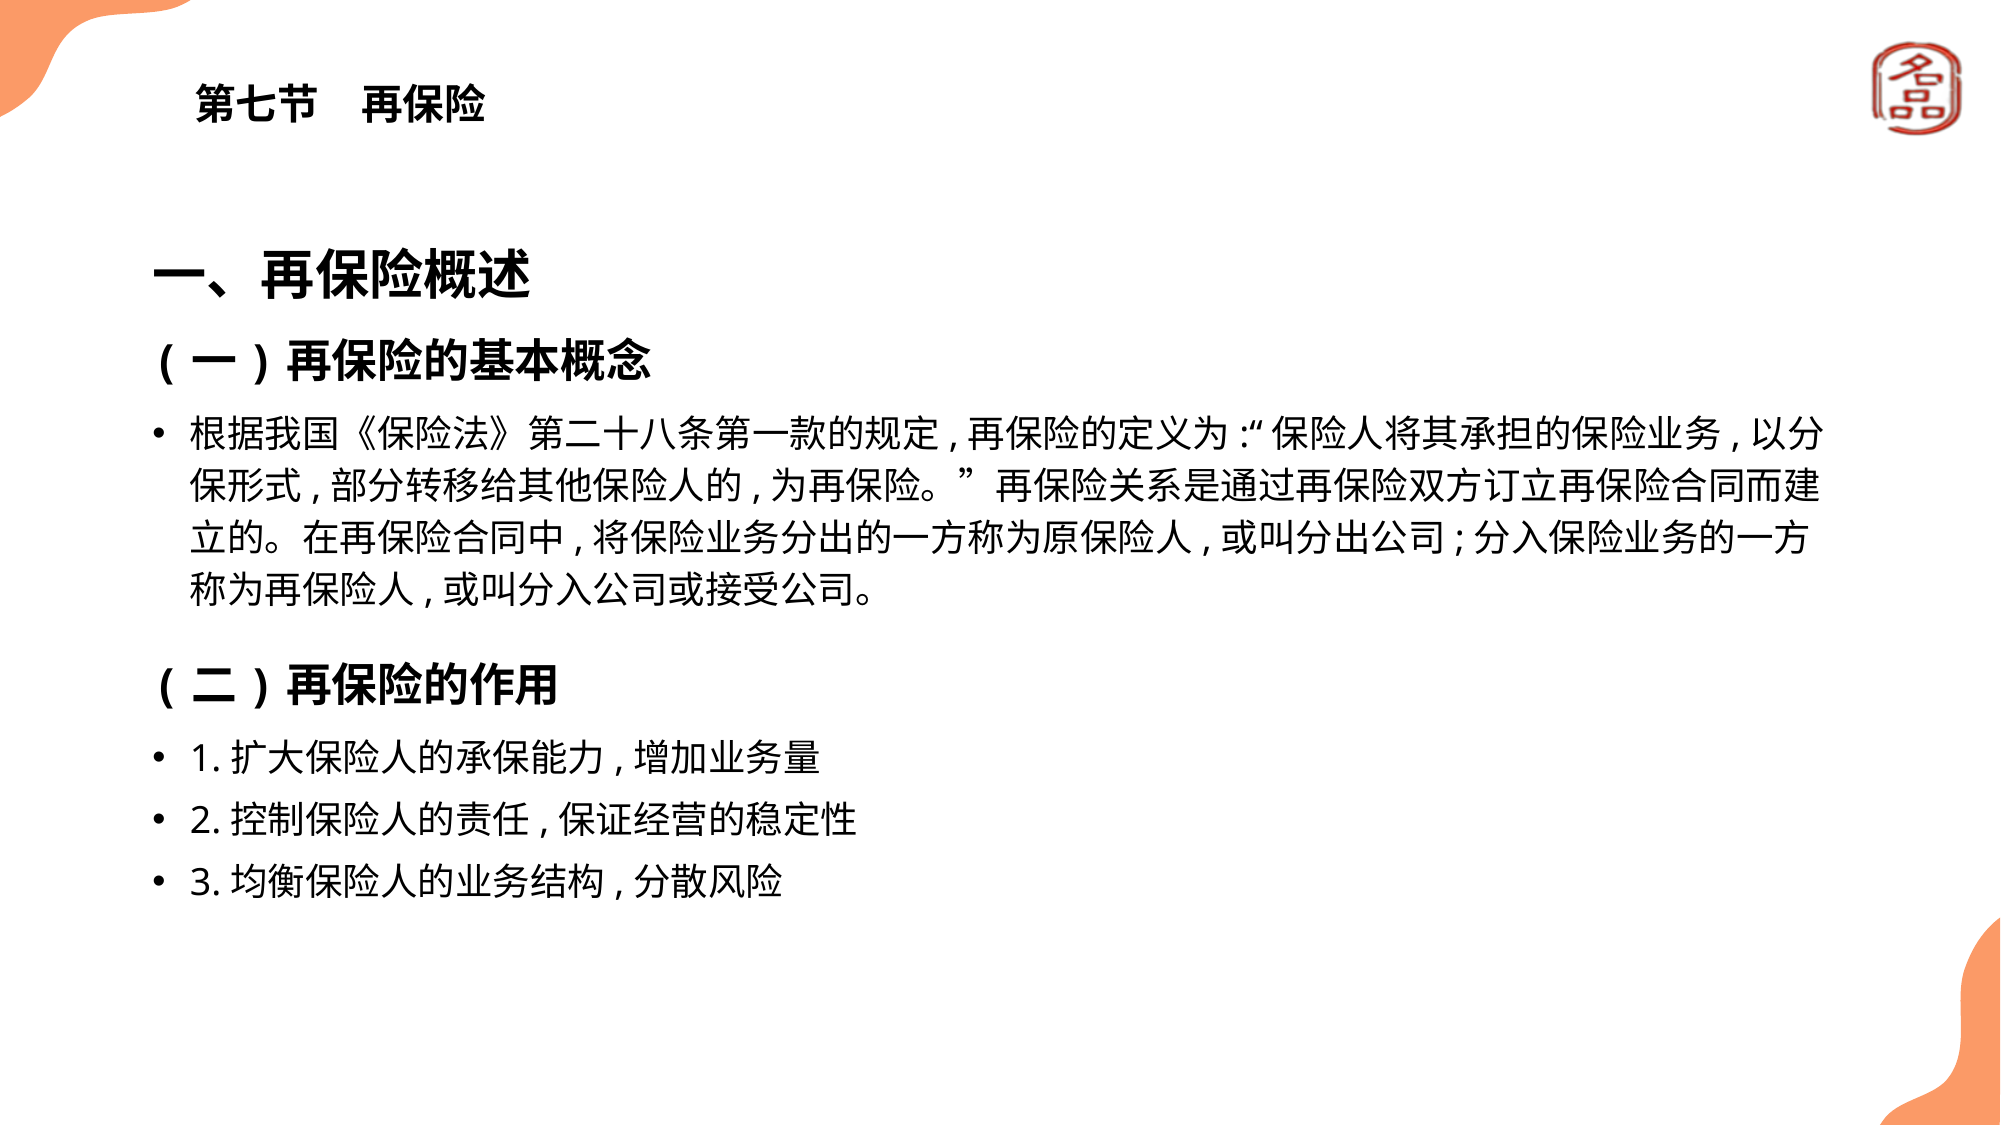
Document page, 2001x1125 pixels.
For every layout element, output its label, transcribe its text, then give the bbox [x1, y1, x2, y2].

picture [1861, 10, 1990, 147]
title 第七节 再保险 [137, 60, 1863, 152]
list 一、再保险概述 (一)再保险的基本概念 根据我国《保险法》第二十八条第一款的规定,再保险的定义为:“保险人将其承担的保险业务,以分保形式,部分转移给其他保险人的,为再保险。”再保险关系是通过再保险双方订立再保险合同而建立的。在再保险合同中,将保险业务分出的一方称为原保险人,或叫分出公司;分入保险业务的一方称为再保险人,或叫分入公司或接受公司。 (二)再保险的作用 1.扩大保险人的承保能力,增加业务量 2.控制保险人的责任,保证经营的稳定性 3.均衡保险人的业务结构,分散风险 [137, 217, 1863, 1031]
